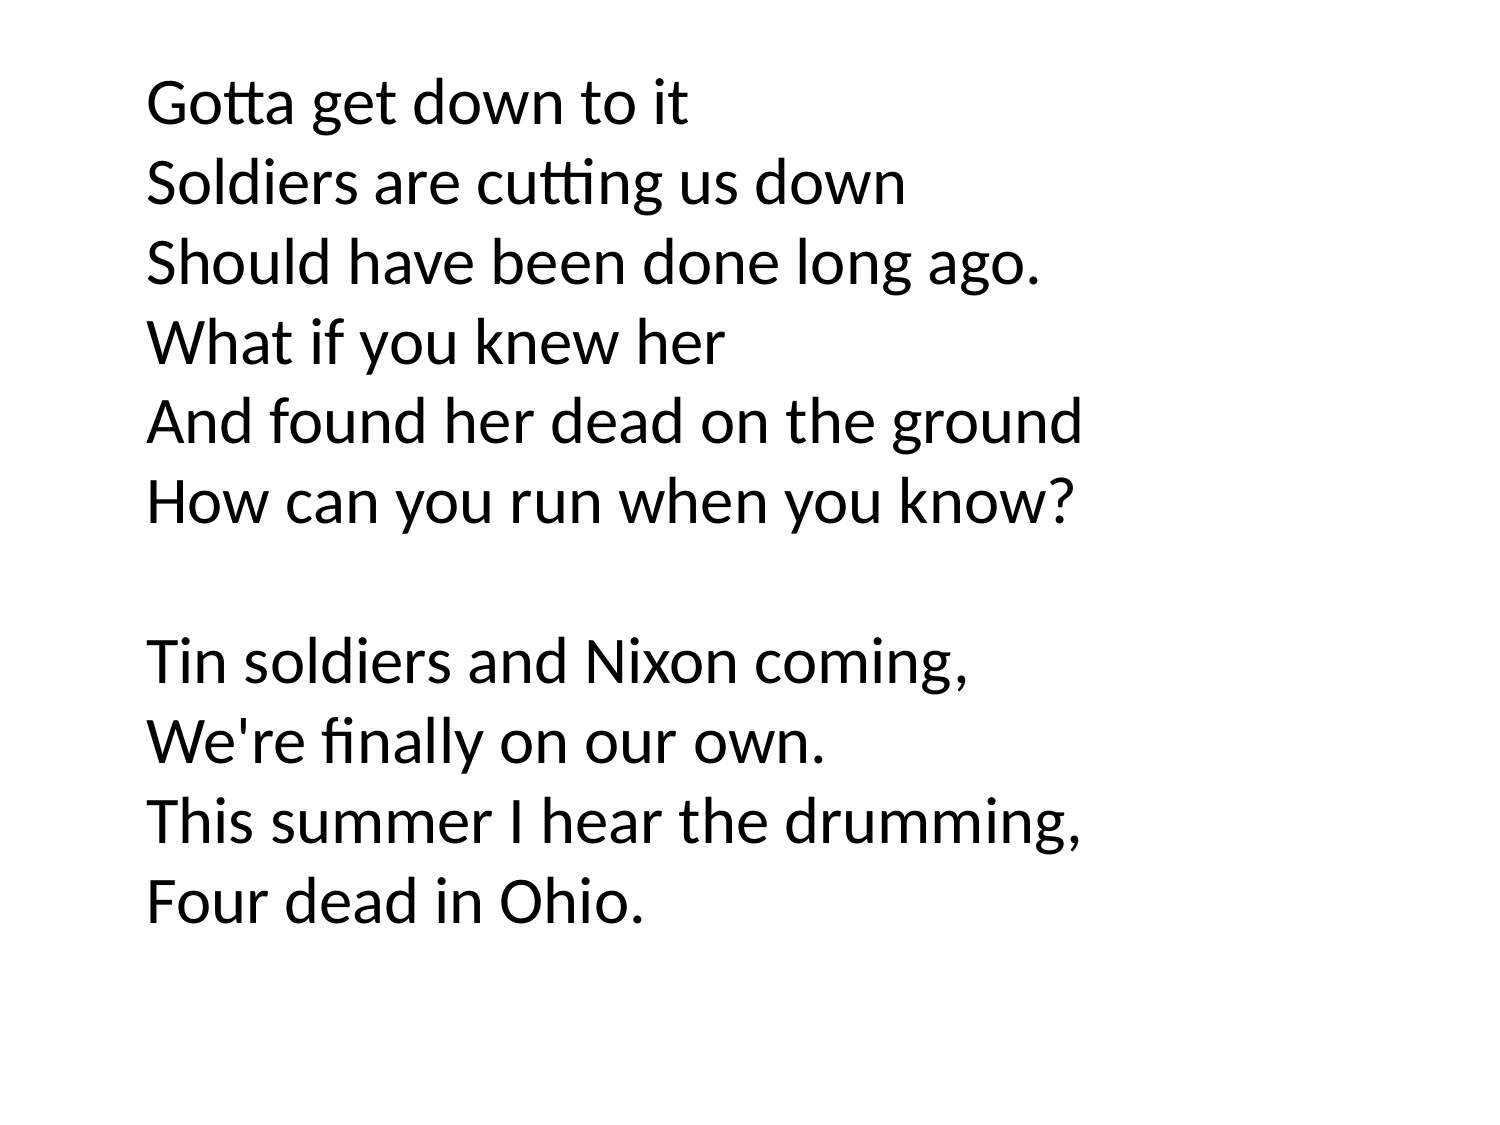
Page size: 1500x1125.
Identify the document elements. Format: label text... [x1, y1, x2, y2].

list Gotta get down to it Soldiers are cutting us down Should have been done long ago. What if you knew her And found her dead on the ground How can you run when you know? Tin soldiers and Nixon coming, We're finally on our own. This summer I hear the drumming, Four dead in Ohio. [75, 50, 1425, 1005]
